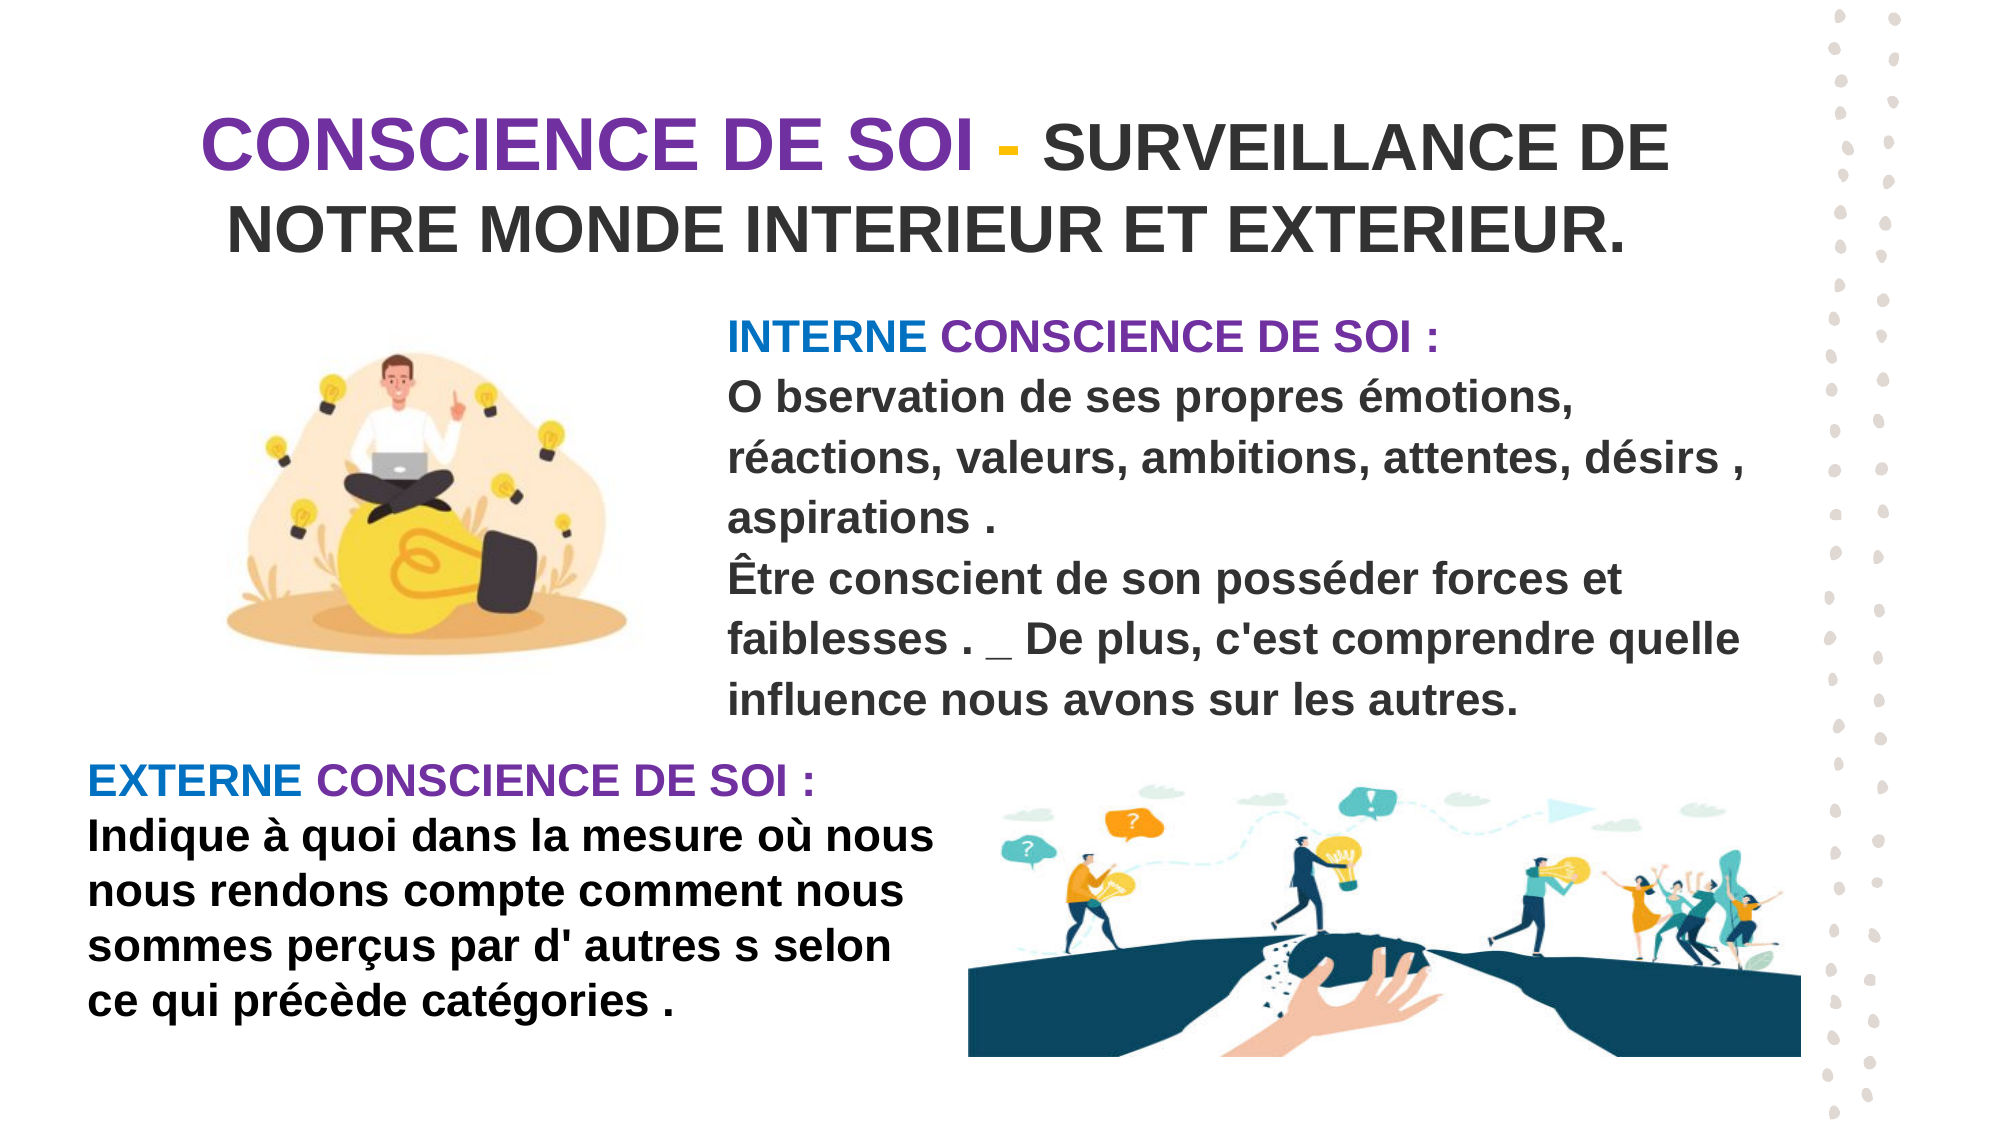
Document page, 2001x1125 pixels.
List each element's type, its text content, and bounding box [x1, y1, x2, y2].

picture [204, 308, 650, 684]
text_box EXTERNE CONSCIENCE DE SOI : Indique à quoi dans la mesure où nous nous rendons compte comment nous sommes perçus par d' autres s selon ce qui précède catégories . [72, 743, 959, 1034]
picture [968, 740, 1801, 1057]
title CONSCIENCE DE SOI - SURVEILLANCE DE NOTRE MONDE INTERIEUR ET EXTERIEUR. [62, 47, 1811, 315]
list INTERNE CONSCIENCE DE SOI : O bservation de ses propres émotions, réactions, valeurs, ambitions, attentes, désirs , aspirations . Être conscient de son posséder forces et faiblesses . _ De plus, c'est comprendre quelle influence nous avons sur les autres. [712, 271, 1801, 684]
